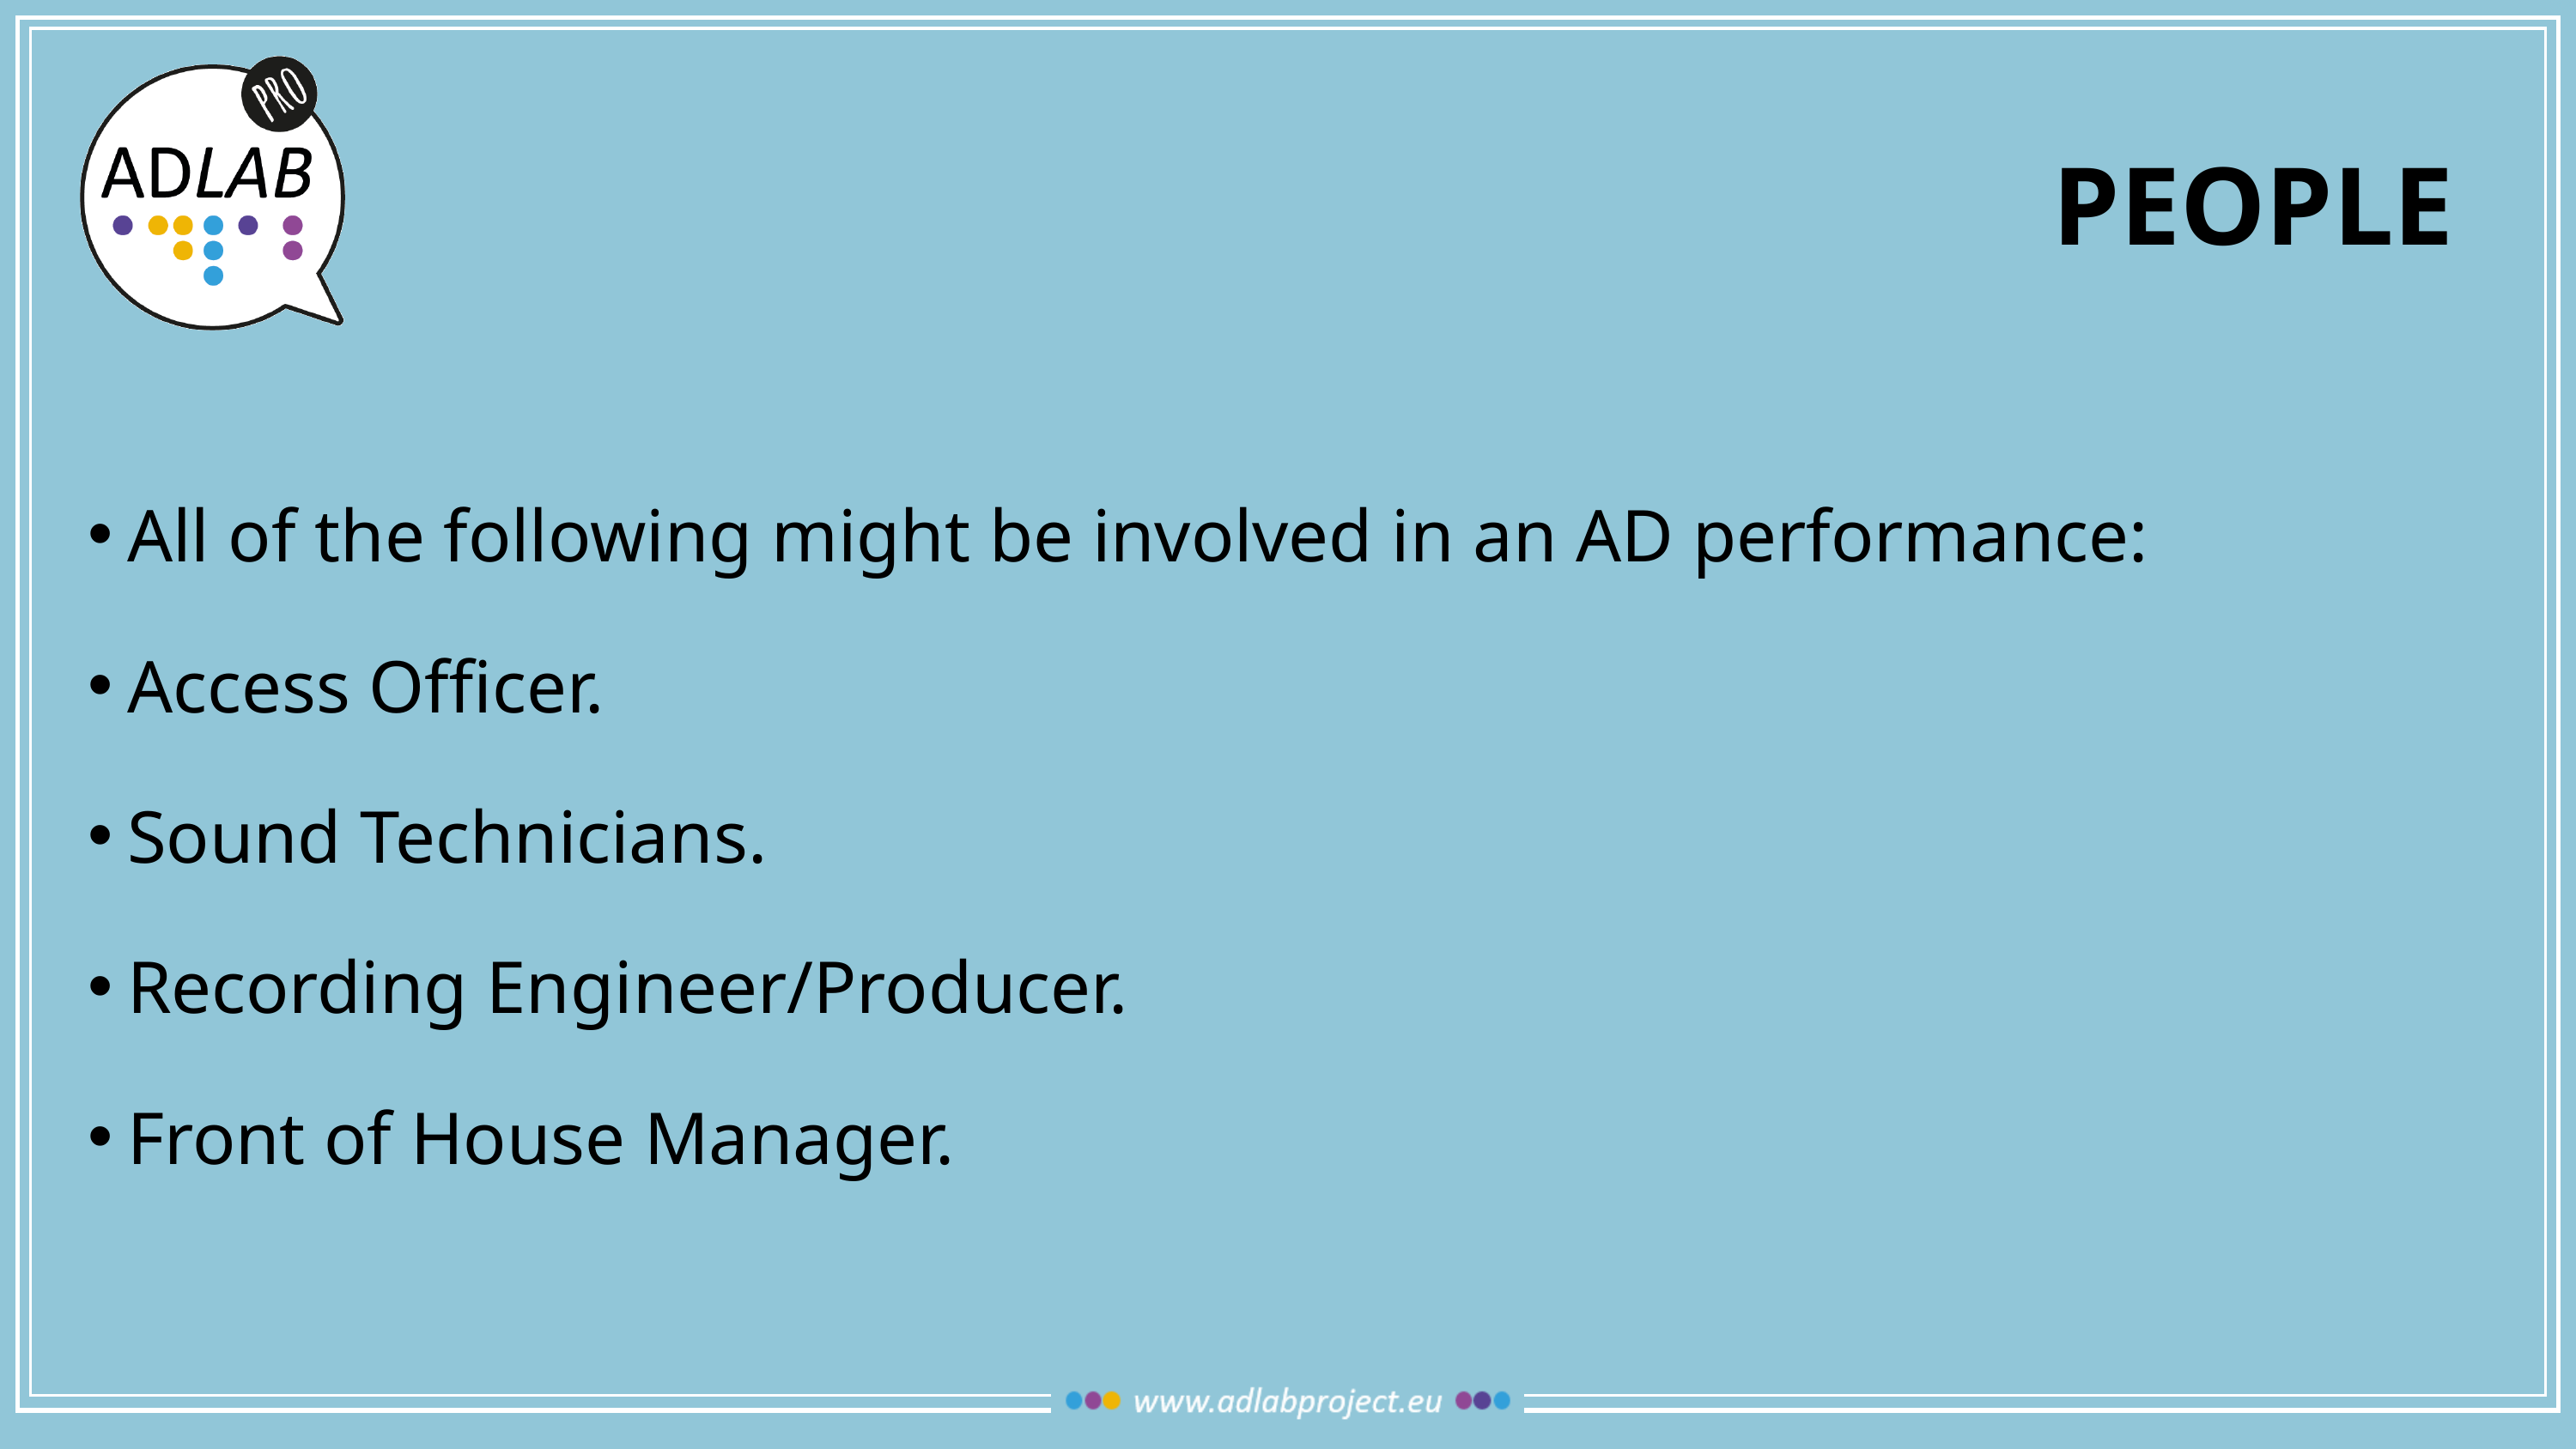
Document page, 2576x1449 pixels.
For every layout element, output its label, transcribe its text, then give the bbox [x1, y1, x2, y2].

picture [1051, 1378, 1524, 1429]
list All of the following might be involved in an AD performance: Access Officer. Sound Technicians. Recording Engineer/Producer. Front of House Manager. [75, 440, 2501, 1122]
picture [72, 49, 353, 330]
title People [384, 70, 2467, 351]
